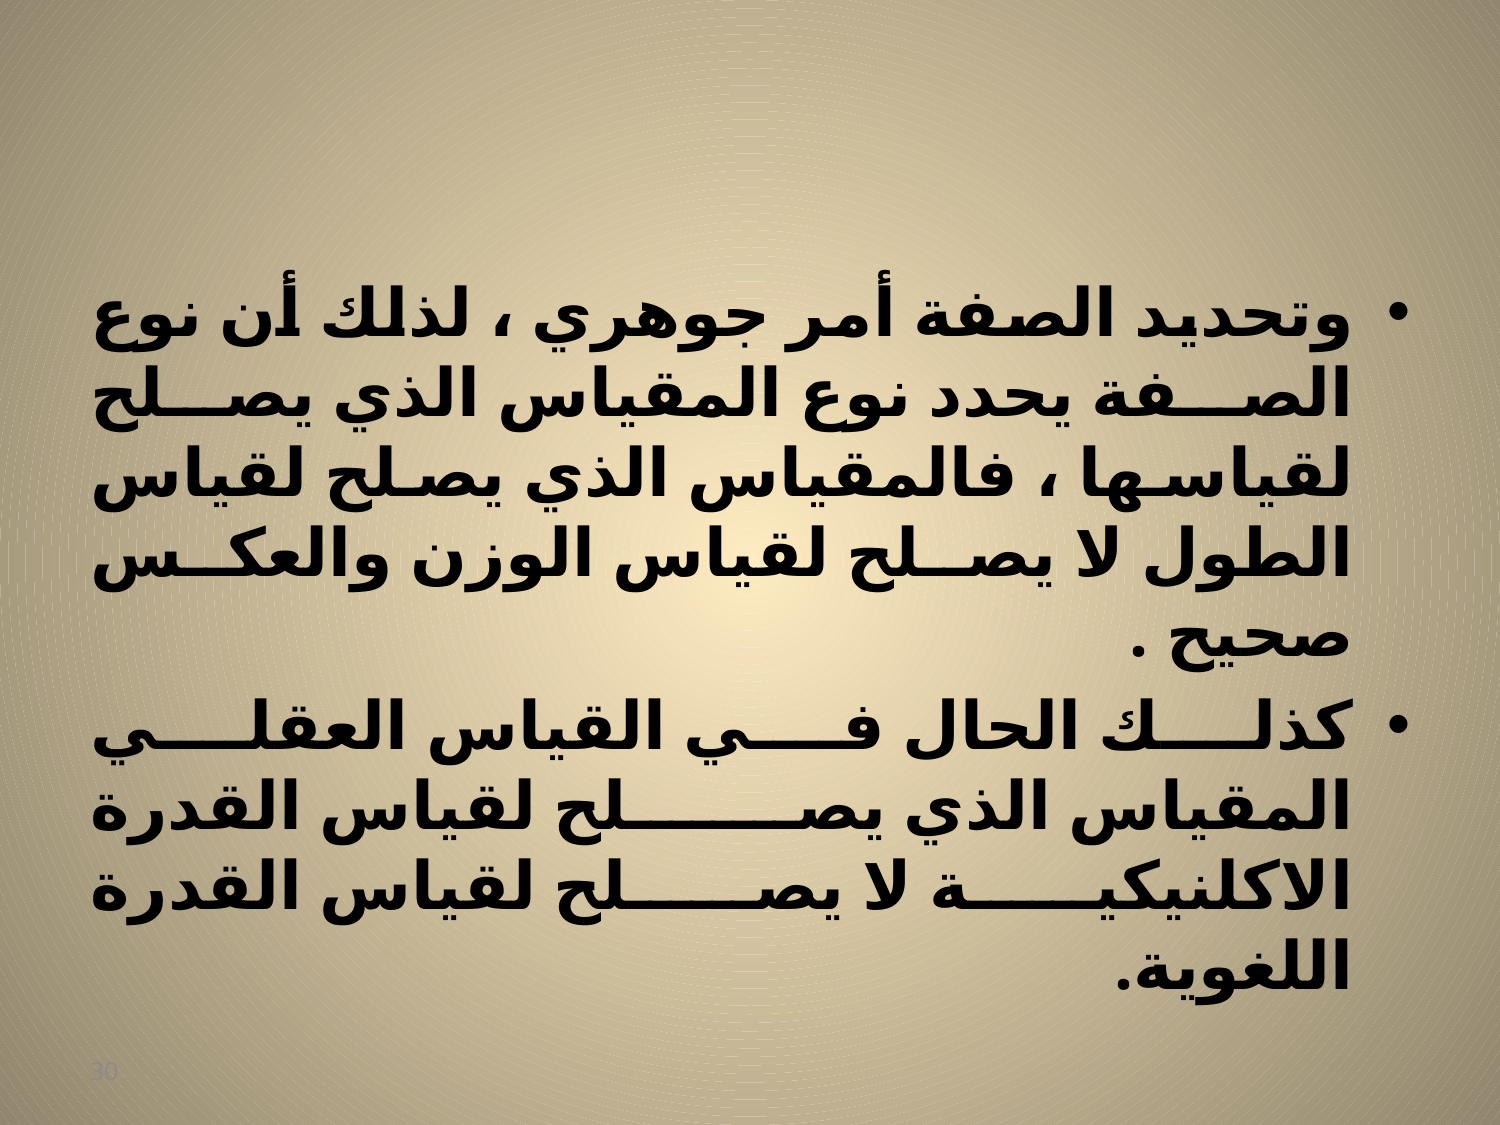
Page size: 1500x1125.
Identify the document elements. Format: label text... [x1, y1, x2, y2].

list وتحديد الصفة أمر جوهري ، لذلك أن نوع الصفة يحدد نوع المقياس الذي يصلح لقياسها ، فالمقياس الذي يصلح لقياس الطول لا يصلح لقياس الوزن والعكس صحيح . كذلك الحال في القياس العقلي المقياس الذي يصلح لقياس القدرة الاكلنيكية لا يصلح لقياس القدرة اللغوية. [75, 262, 1425, 1005]
slide_number 30 [75, 1042, 425, 1103]
